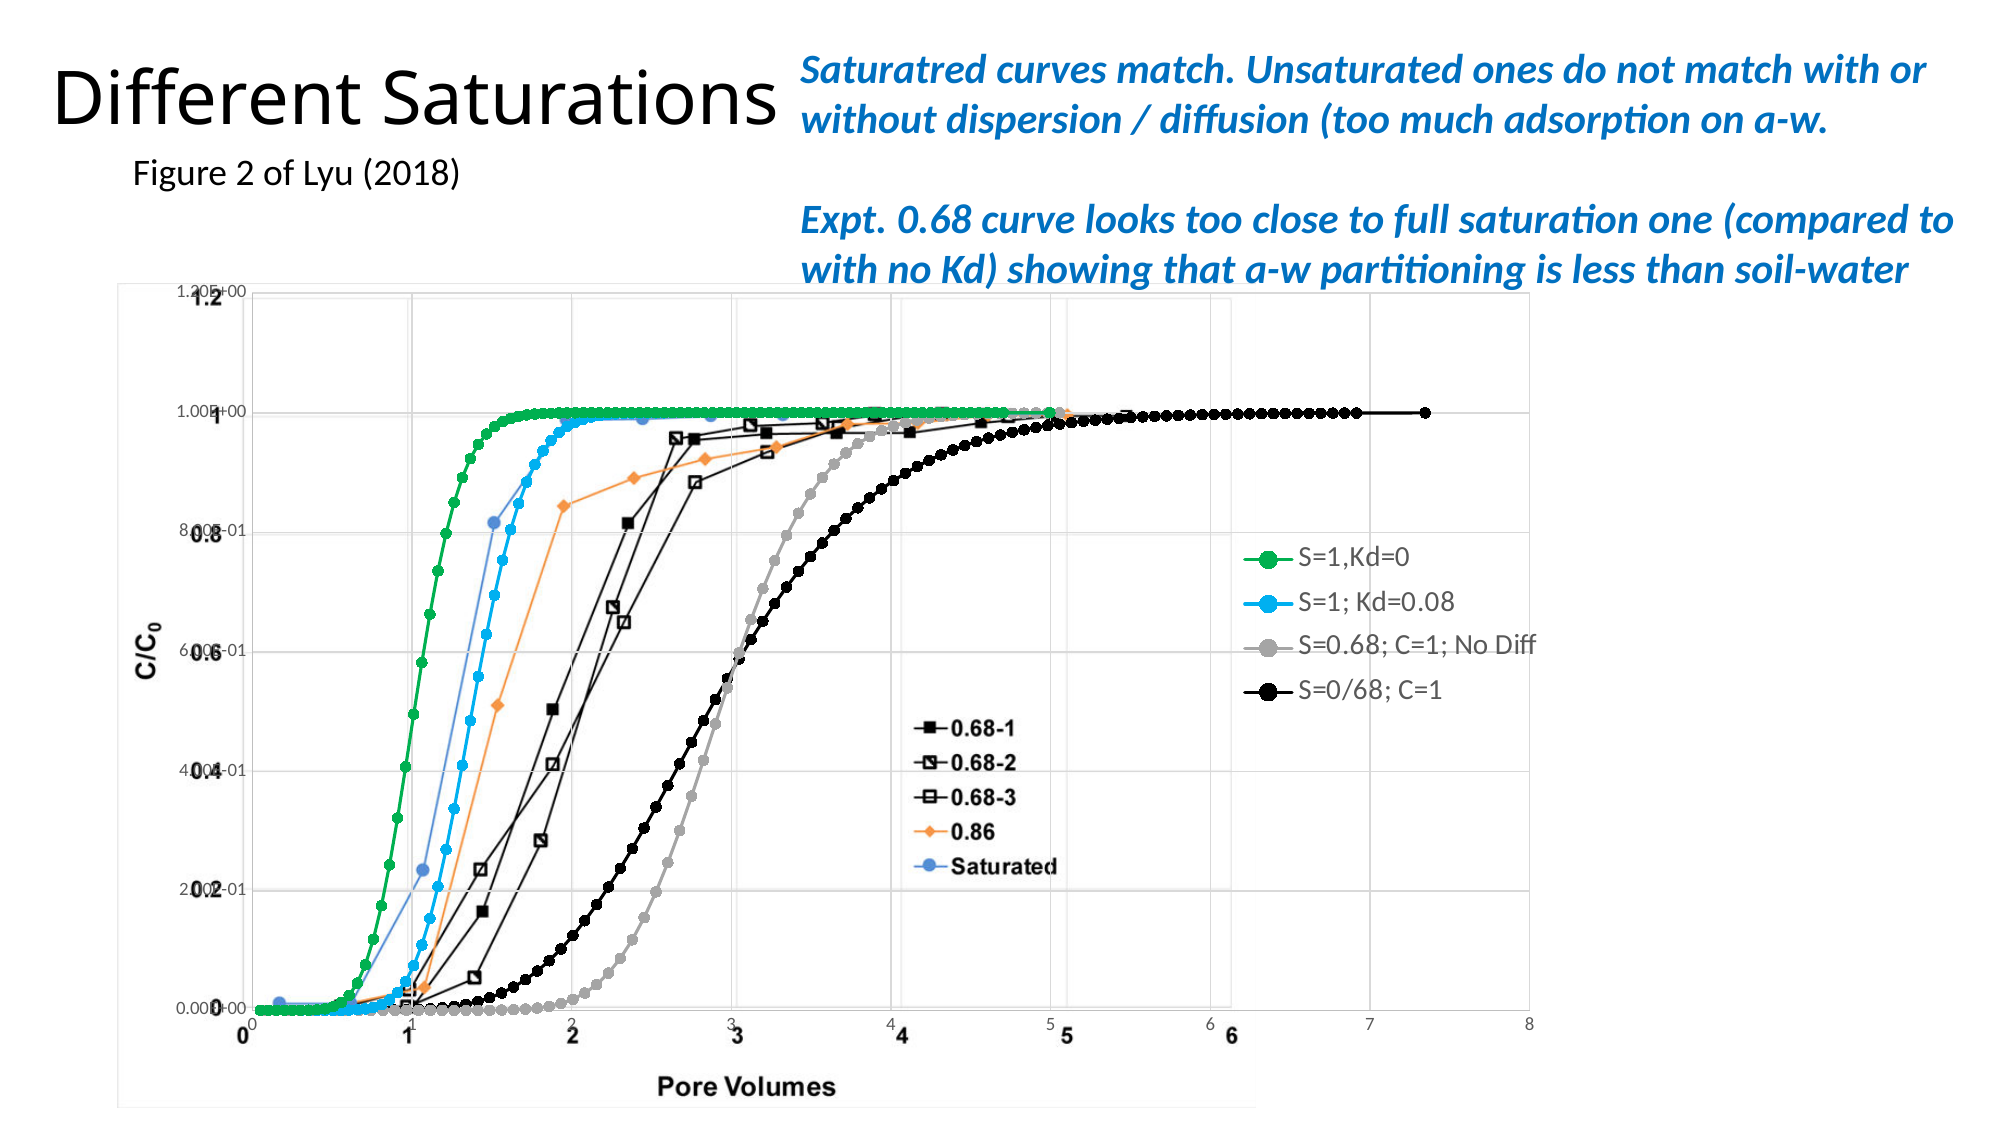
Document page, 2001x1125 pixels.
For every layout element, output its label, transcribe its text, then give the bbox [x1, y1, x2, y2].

picture [117, 283, 1257, 1108]
chart [140, 268, 1894, 1051]
title Different Saturations [36, 51, 785, 149]
text_box Figure 2 of Lyu (2018) [118, 140, 506, 201]
text_box Saturatred curves match. Unsaturated ones do not match with or without dispersion / diffusion (too much adsorption on a-w. Expt. 0.68 curve looks too close to full saturation one (compared to with no Kd) showing that a-w partitioning is less than soil-water [785, 34, 1981, 300]
